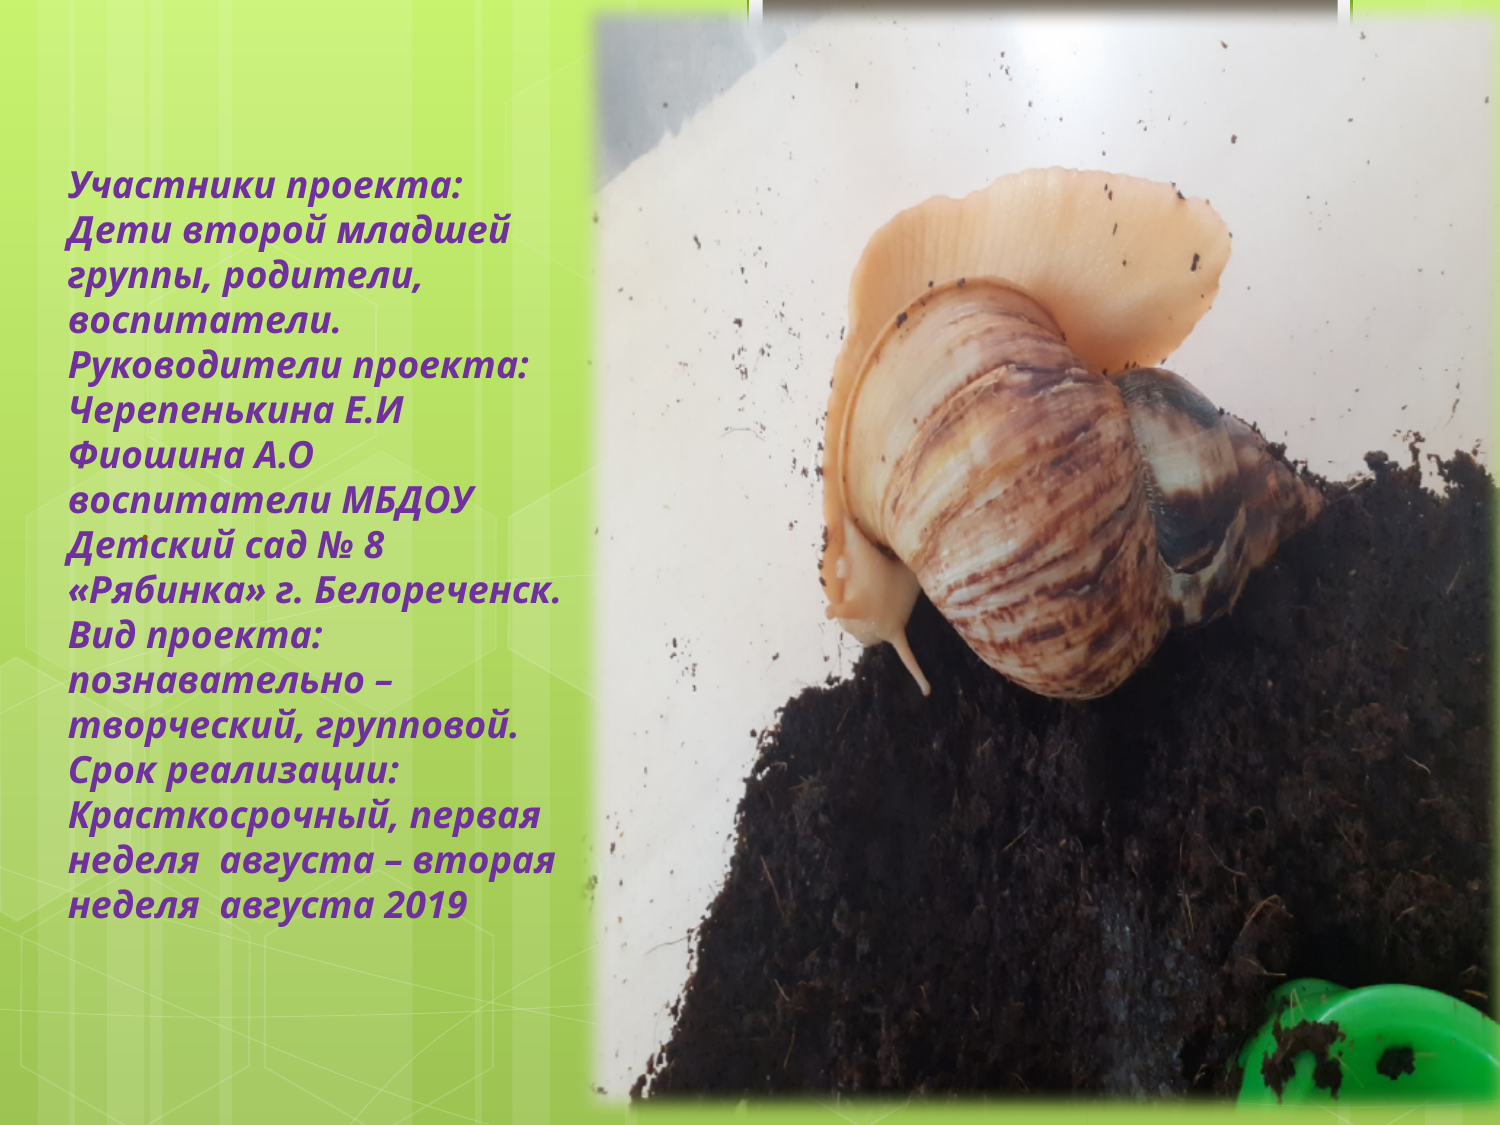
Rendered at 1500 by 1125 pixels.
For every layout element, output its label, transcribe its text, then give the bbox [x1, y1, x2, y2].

text_box . [125, 489, 570, 555]
title Участники проекта: Дети второй младшей группы, родители, воспитатели. Руководители проекта: Черепенькина Е.И Фиошина А.О воспитатели МБДОУ Детский сад № 8 «Рябинка» г. Белореченск. Вид проекта: познавательно – творческий, групповой. Срок реализации: Красткосрочный, первая неделя августа – вторая неделя августа 2019 [52, 66, 570, 979]
picture [575, 0, 1500, 1121]
